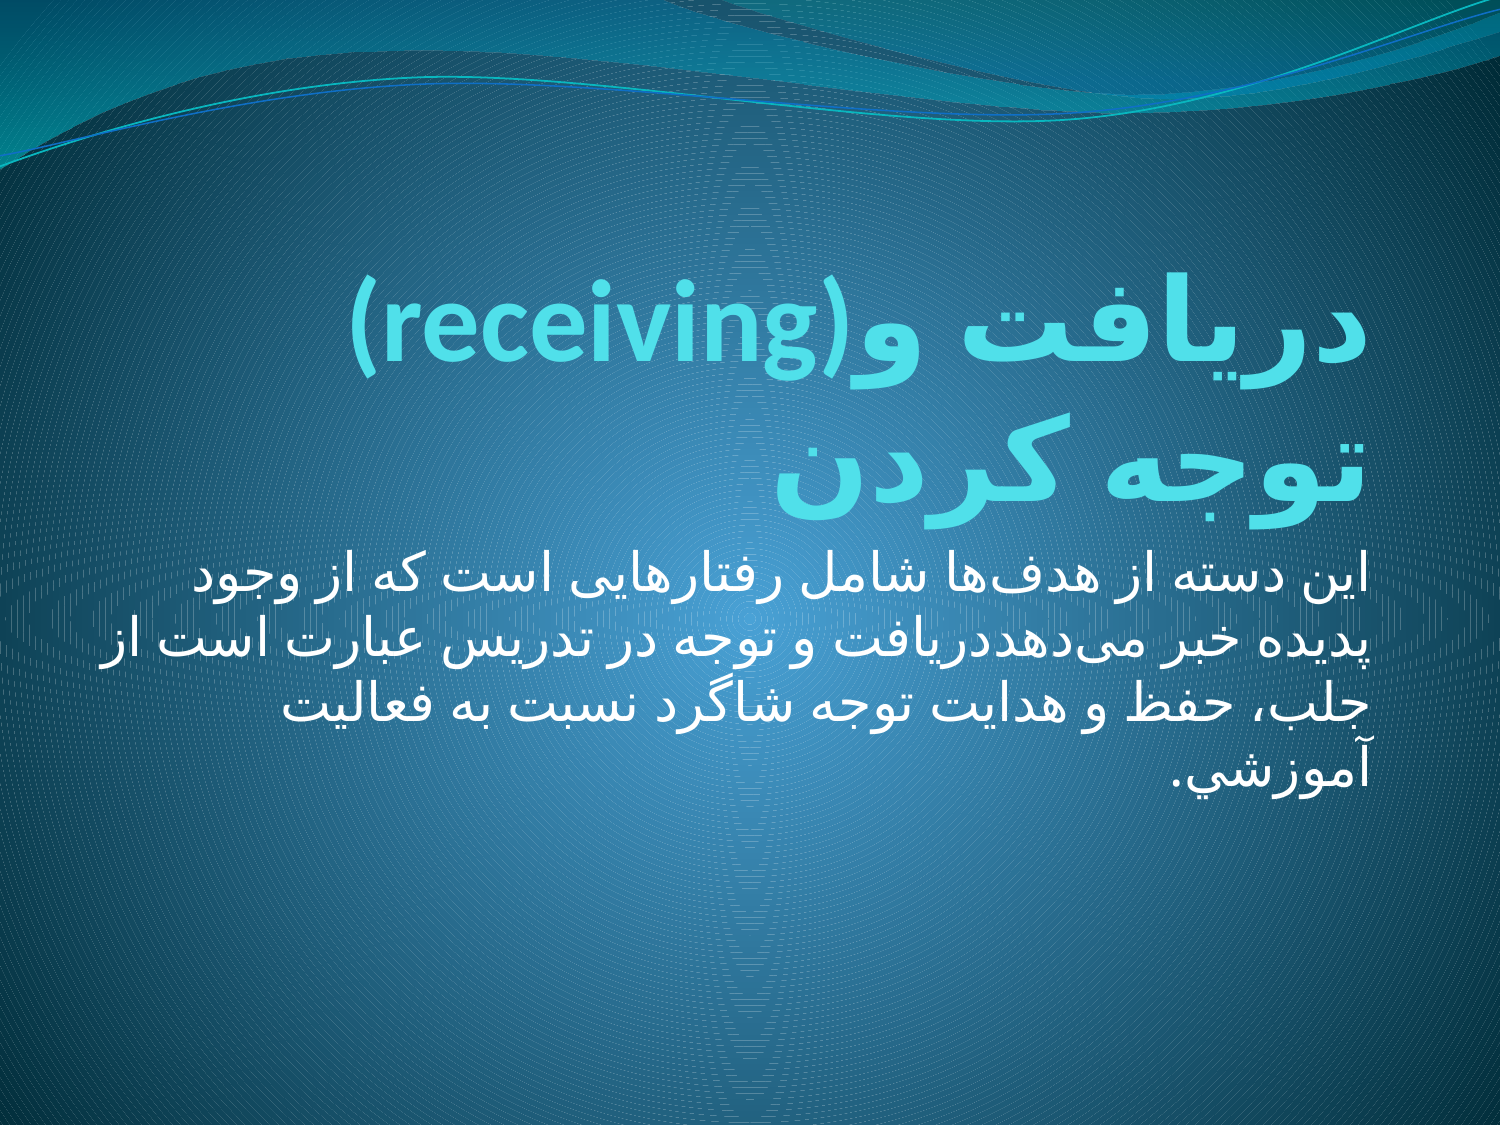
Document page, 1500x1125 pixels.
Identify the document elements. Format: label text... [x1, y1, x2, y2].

title (receiving)دریافت و توجه کردن [87, 224, 1376, 525]
subtitle اين دسته از هدف‌ها شامل رفتار‌هايى است که از وجود پديده خبر مى‌دهددريافت و توجه در تدريس عبارت است از جلب، حفظ و هدايت توجه شاگرد نسبت به فعاليت آموزشي. [87, 529, 1376, 818]
